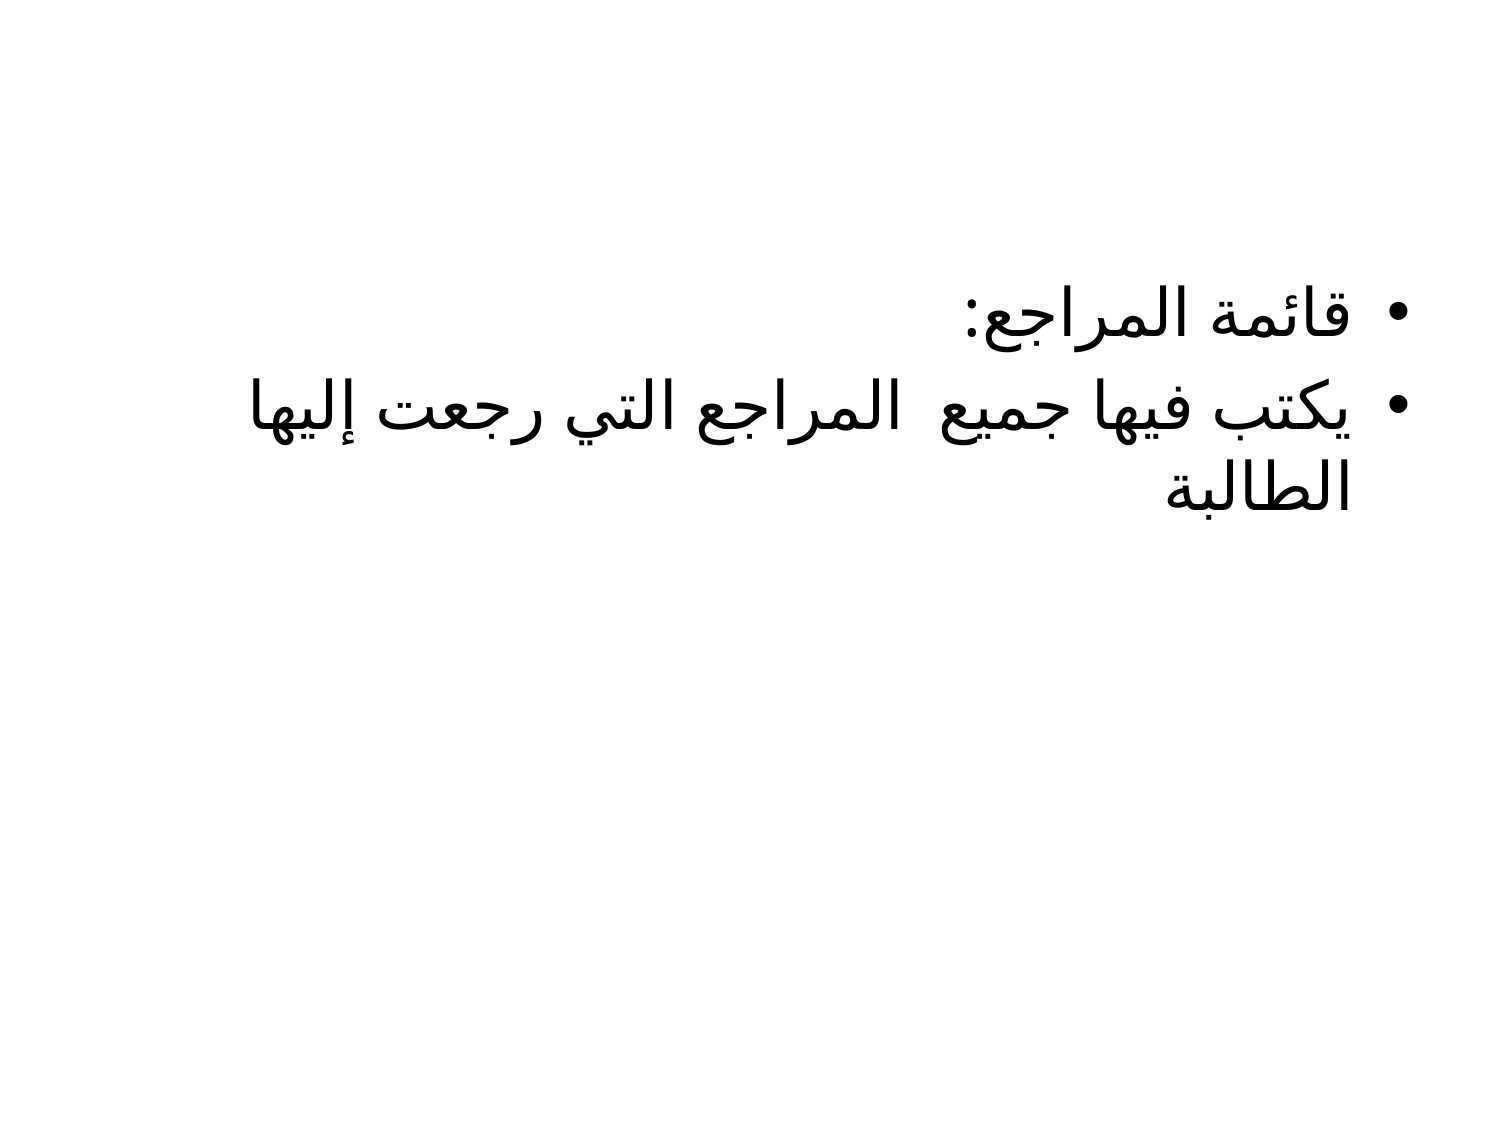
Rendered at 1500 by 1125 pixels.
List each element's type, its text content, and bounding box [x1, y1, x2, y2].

list قائمة المراجع: يكتب فيها جميع المراجع التي رجعت إليها الطالبة [75, 262, 1425, 1005]
